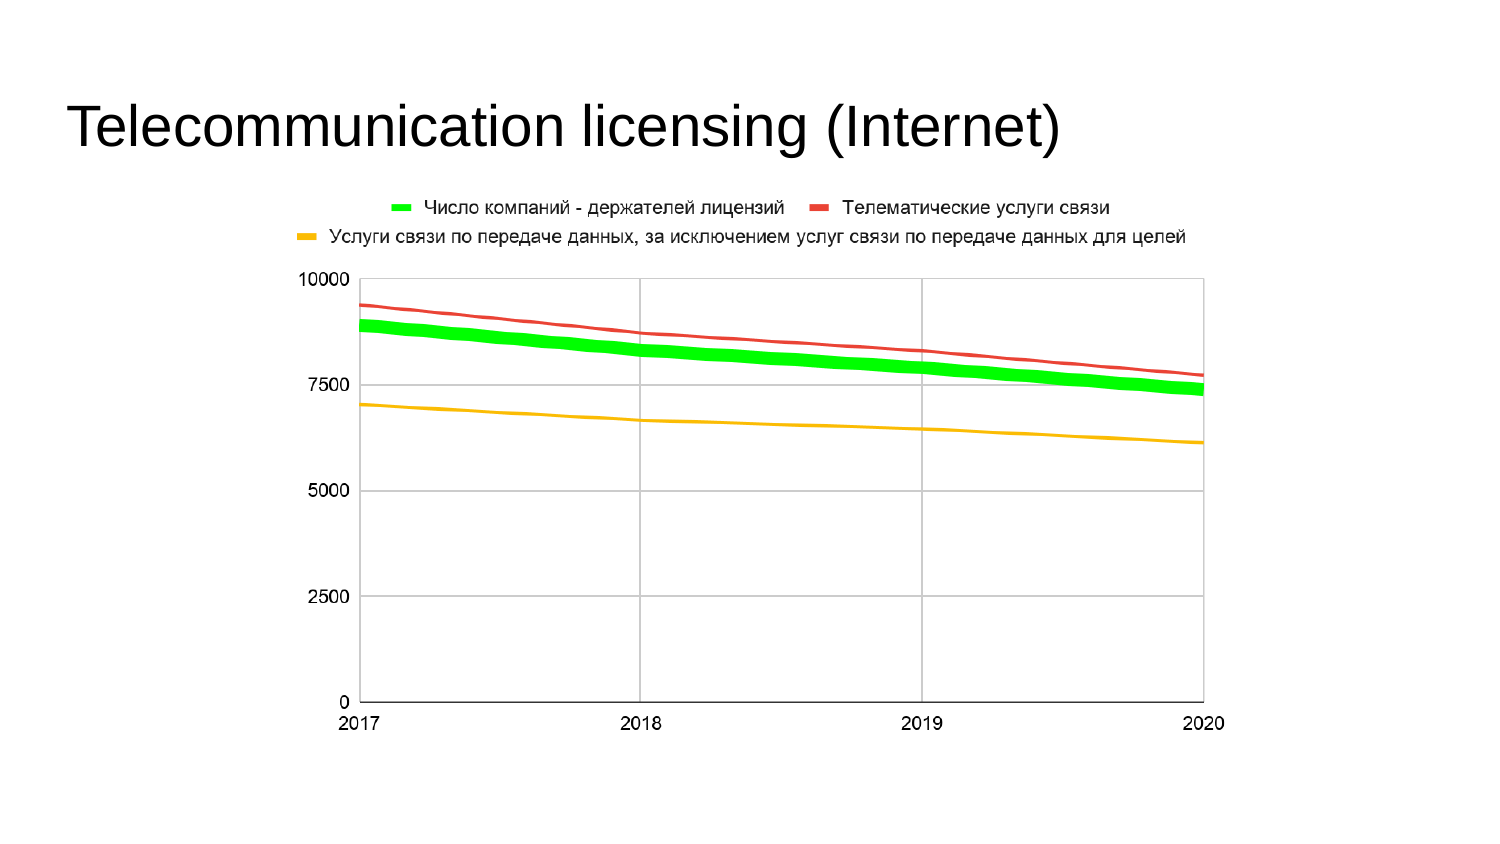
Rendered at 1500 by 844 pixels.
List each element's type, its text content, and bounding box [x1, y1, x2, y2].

picture [267, 166, 1233, 765]
title Telecommunication licensing (Internet) [51, 72, 1449, 167]
